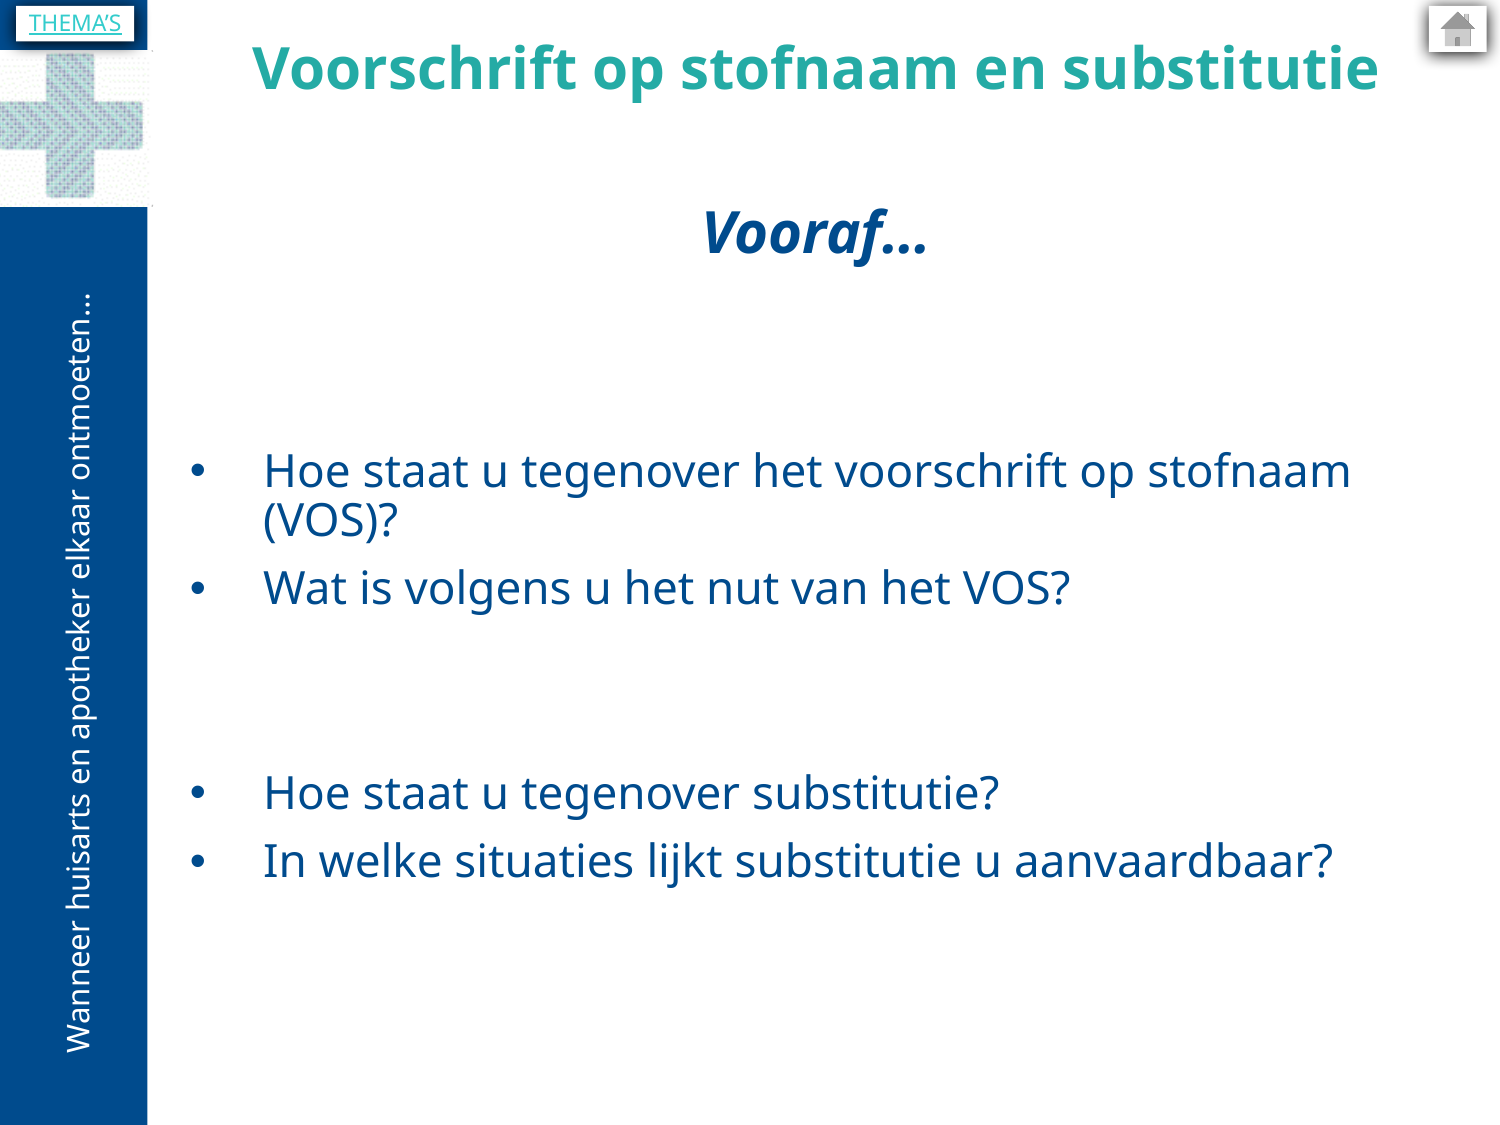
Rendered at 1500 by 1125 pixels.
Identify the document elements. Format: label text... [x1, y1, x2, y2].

text_box [1428, 5, 1488, 53]
picture [0, 50, 154, 207]
text_box THEMA’S [15, 5, 135, 42]
list Voorschrift op stofnaam en substitutie [174, 32, 1474, 133]
list Vooraf… Hoe staat u tegenover het voorschrift op stofnaam (VOS)? Wat is volgens u het nut van het VOS? Hoe staat u tegenover substitutie? In welke situaties lijkt substitutie u aanvaardbaar? [174, 195, 1458, 1086]
